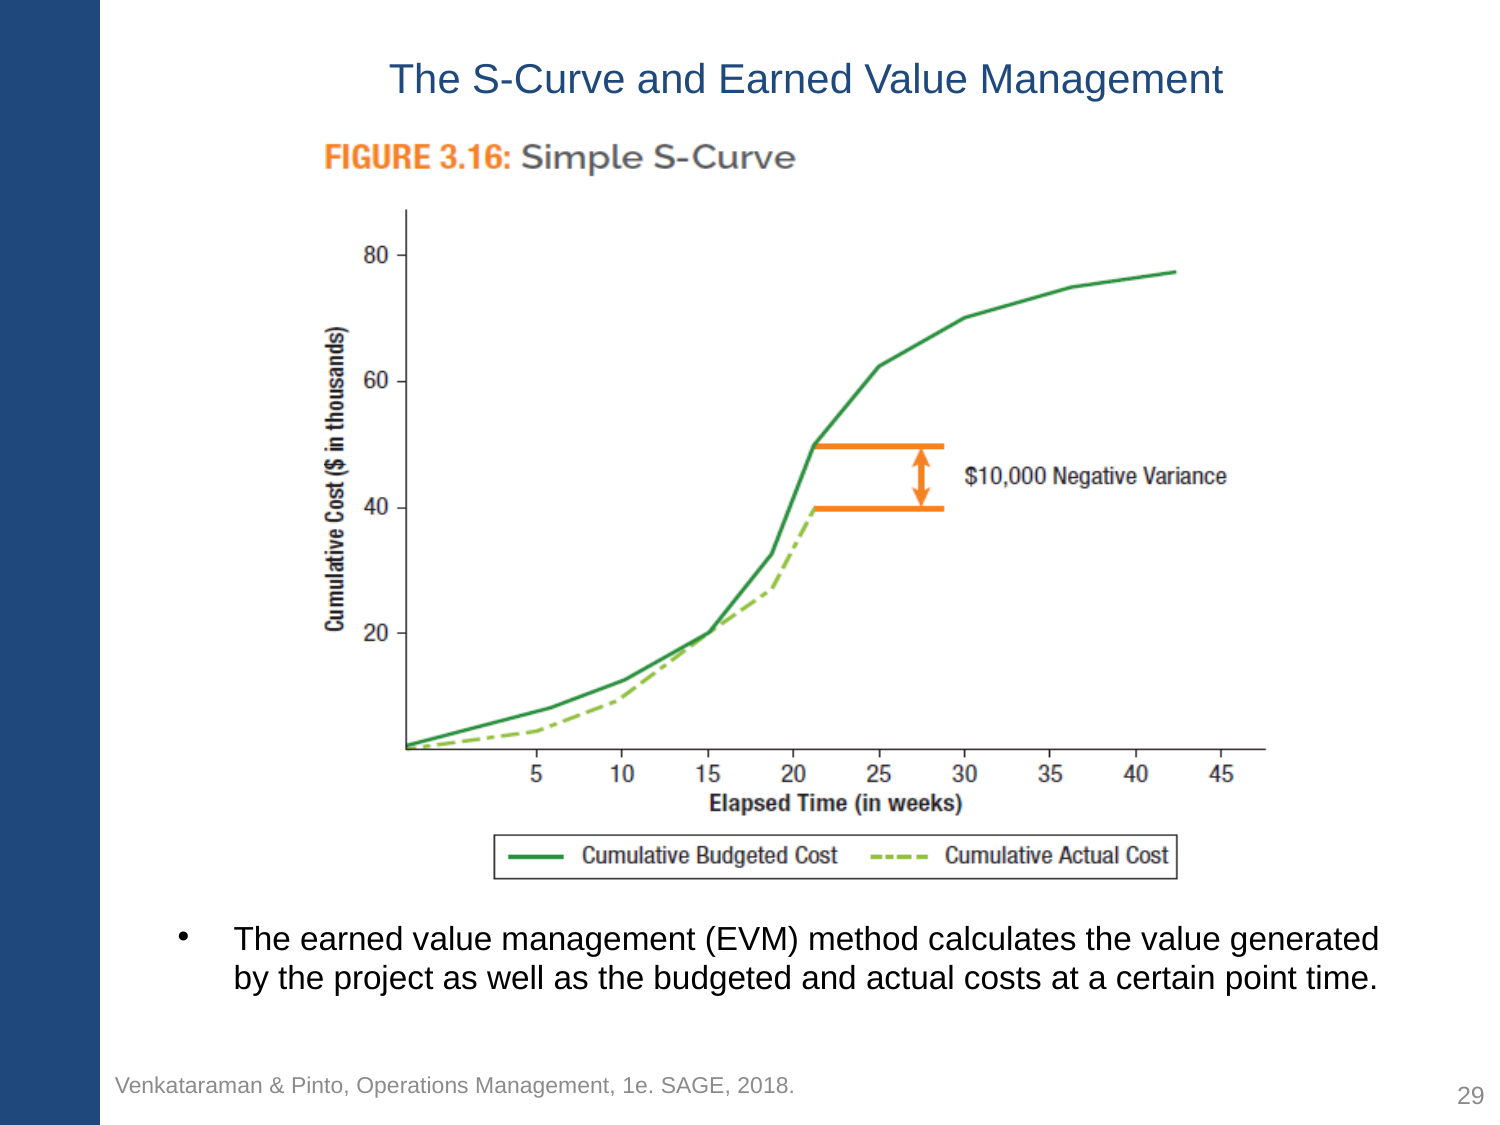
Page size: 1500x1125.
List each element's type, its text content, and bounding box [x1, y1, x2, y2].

title The S-Curve and Earned Value Management [174, 3, 1438, 150]
footer Venkataraman & Pinto, Operations Management, 1e. SAGE, 2018. [99, 1063, 1250, 1124]
list The earned value management (EVM) method calculates the value generated by the project as well as the budgeted and actual costs at a certain point time. [162, 862, 1425, 1050]
slide_number 29 [1425, 1065, 1500, 1125]
picture [324, 137, 1326, 901]
